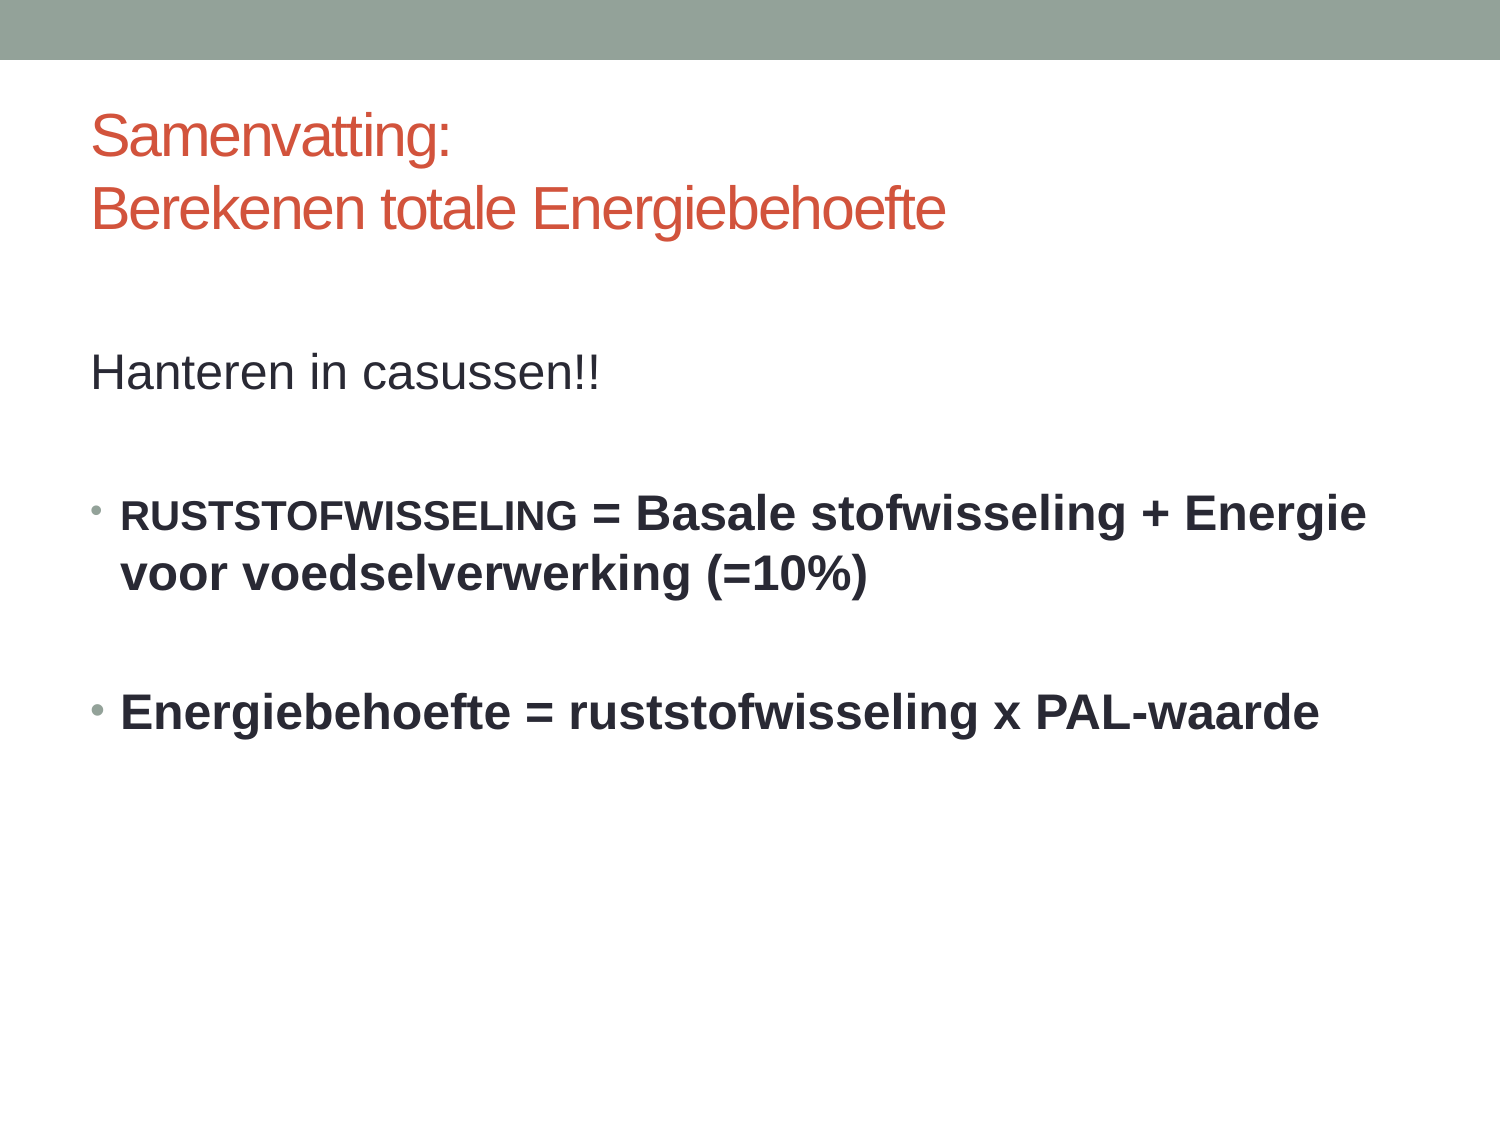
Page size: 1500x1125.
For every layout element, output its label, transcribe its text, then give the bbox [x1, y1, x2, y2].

list Hanteren in casussen!! RUSTSTOFWISSELING = Basale stofwisseling + Energie voor voedselverwerking (=10%) Energiebehoefte = ruststofwisseling x PAL-waarde [75, 262, 1425, 1063]
title Samenvatting: Berekenen totale Energiebehoefte [75, 87, 1425, 250]
